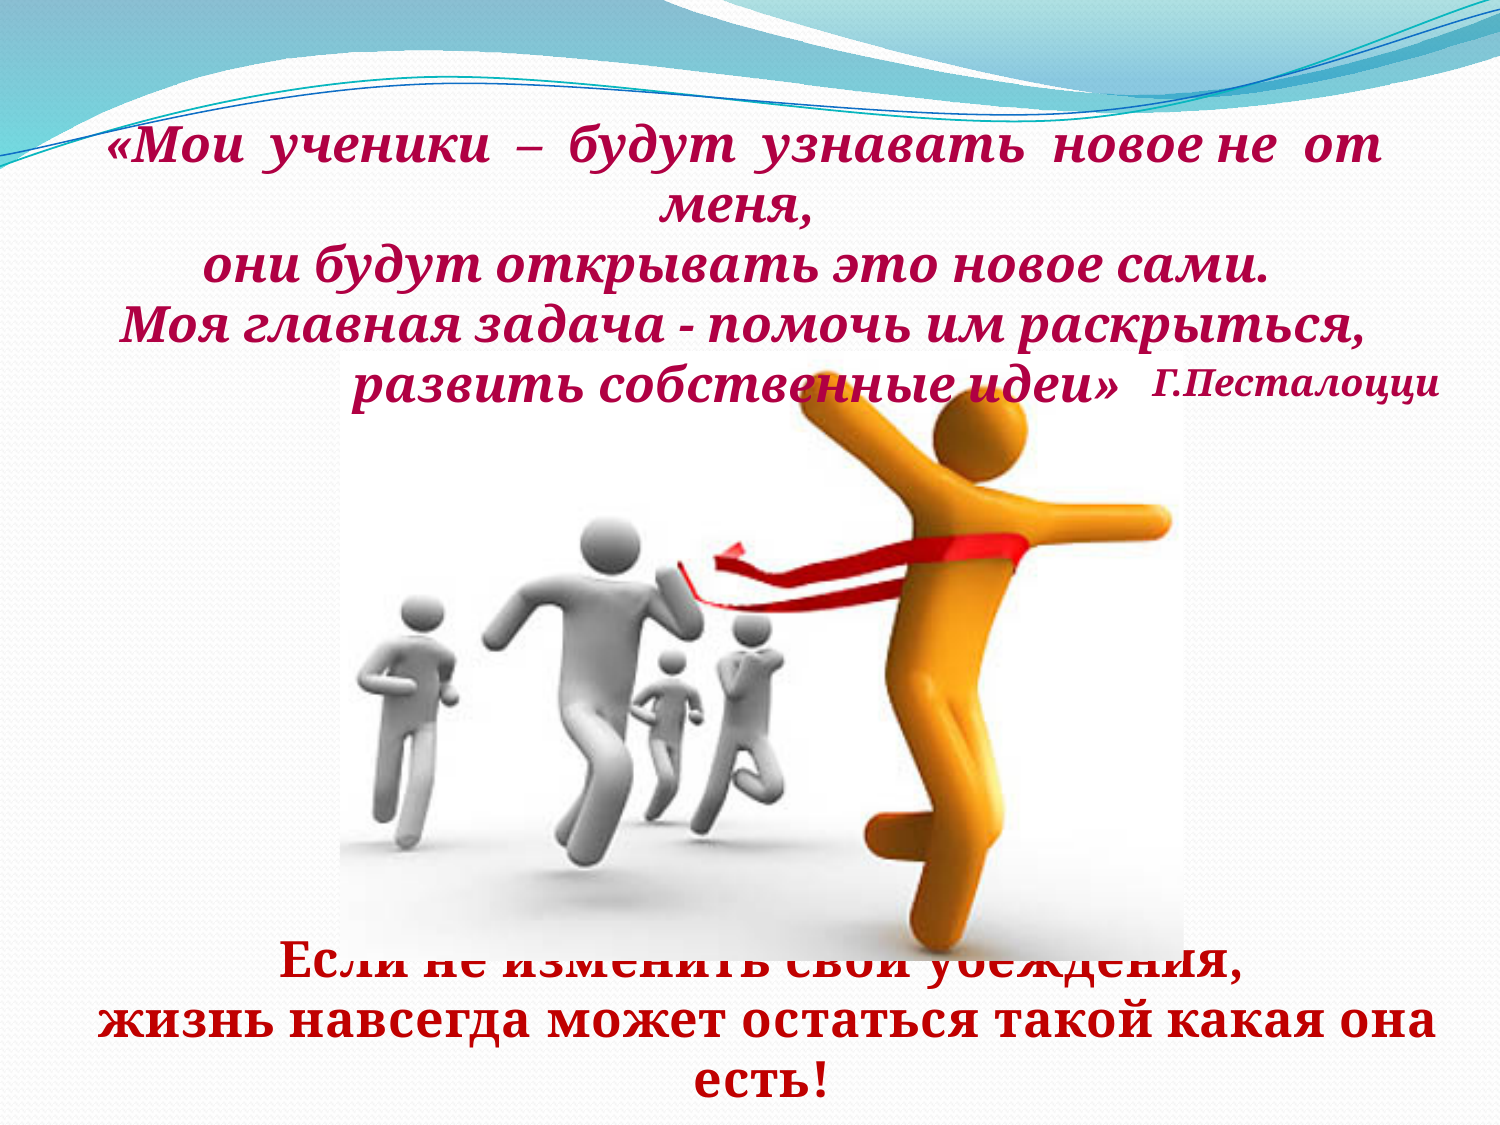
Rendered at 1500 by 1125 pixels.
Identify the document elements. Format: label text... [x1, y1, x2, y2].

picture [339, 351, 1184, 962]
text_box Г.Песталоцци [1184, 351, 1465, 412]
text_box Если не изменить свои убеждения, жизнь навсегда может остаться такой какая она есть! [48, 920, 1490, 1125]
text_box «Мои ученики – будут узнавать новое не от меня, они будут открывать это новое сами. Моя главная задача - помочь им раскрыться, развить собственные идеи» [58, 105, 1430, 541]
